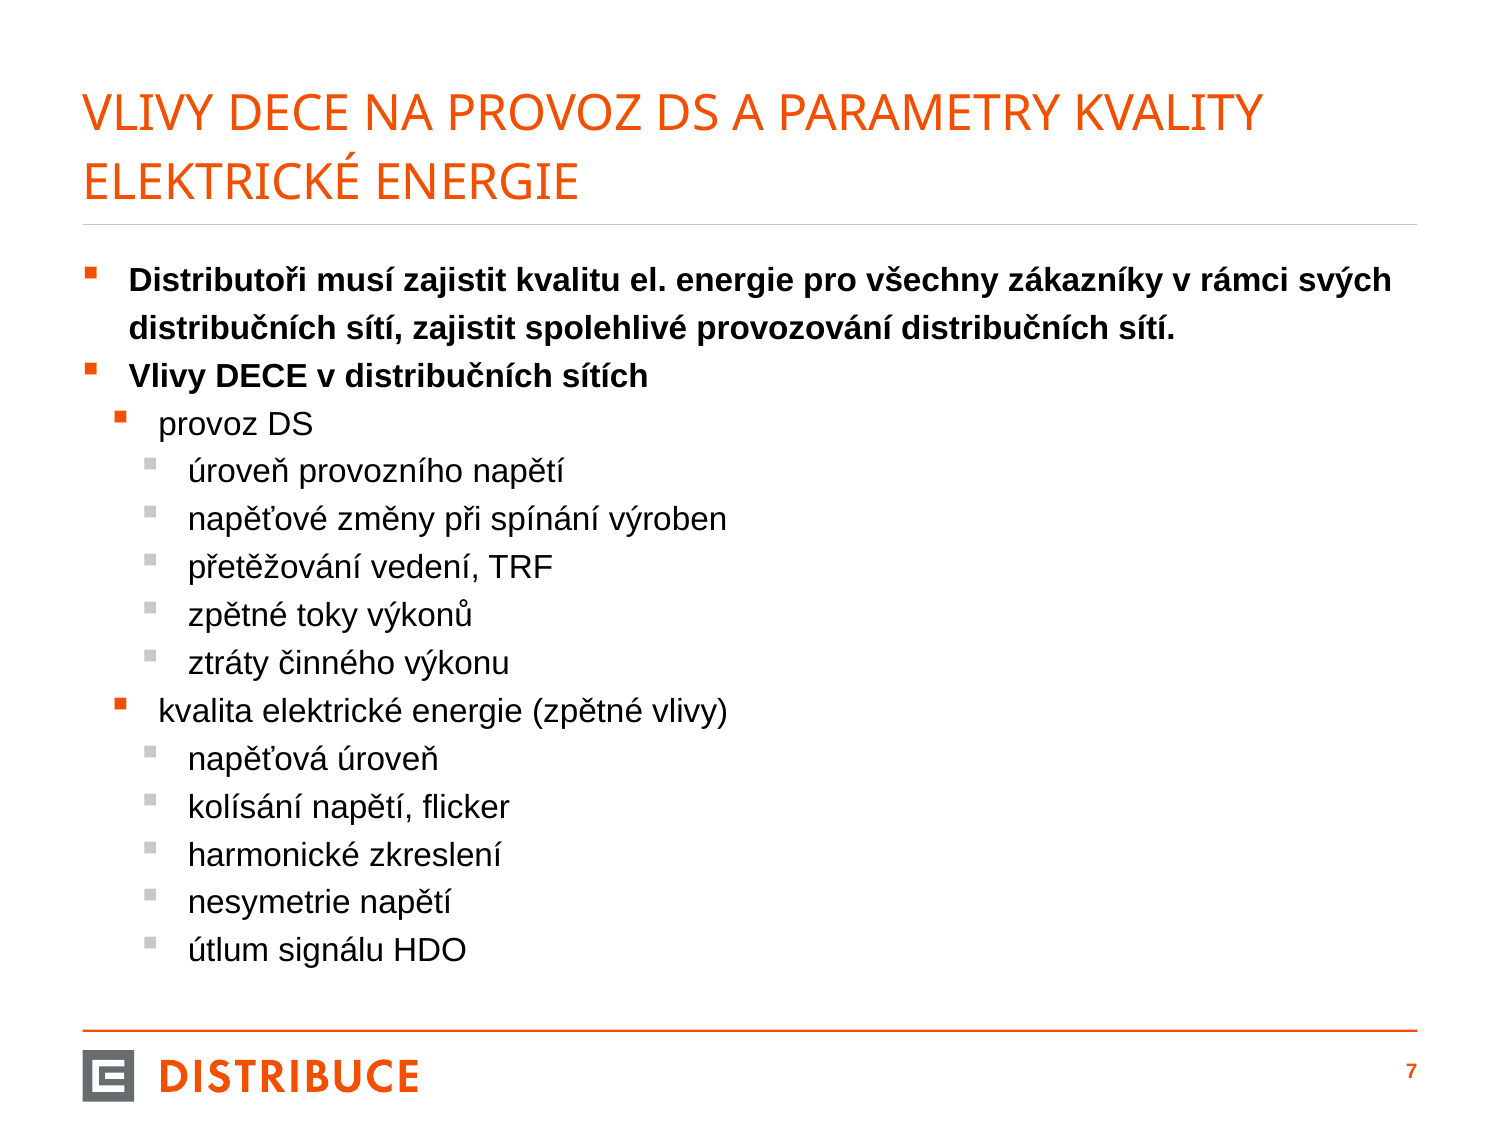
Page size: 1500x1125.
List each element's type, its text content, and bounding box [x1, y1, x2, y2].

title Vlivy DECE na provoz DS a Parametry kvality elektrické energie [82, 71, 1418, 211]
slide_number 6 [1366, 1044, 1418, 1097]
text_box Distributoři musí zajistit kvalitu el. energie pro všechny zákazníky v rámci svých distribučních sítí, zajistit spolehlivé provozování distribučních sítí. Vlivy DECE v distribučních sítích provoz DS úroveň provozního napětí napěťové změny při spínání výroben přetěžování vedení, TRF zpětné toky výkonů ztráty činného výkonu kvalita elektrické energie (zpětné vlivy) napěťová úroveň kolísání napětí, flicker harmonické zkreslení nesymetrie napětí útlum signálu HDO [81, 249, 1433, 1003]
